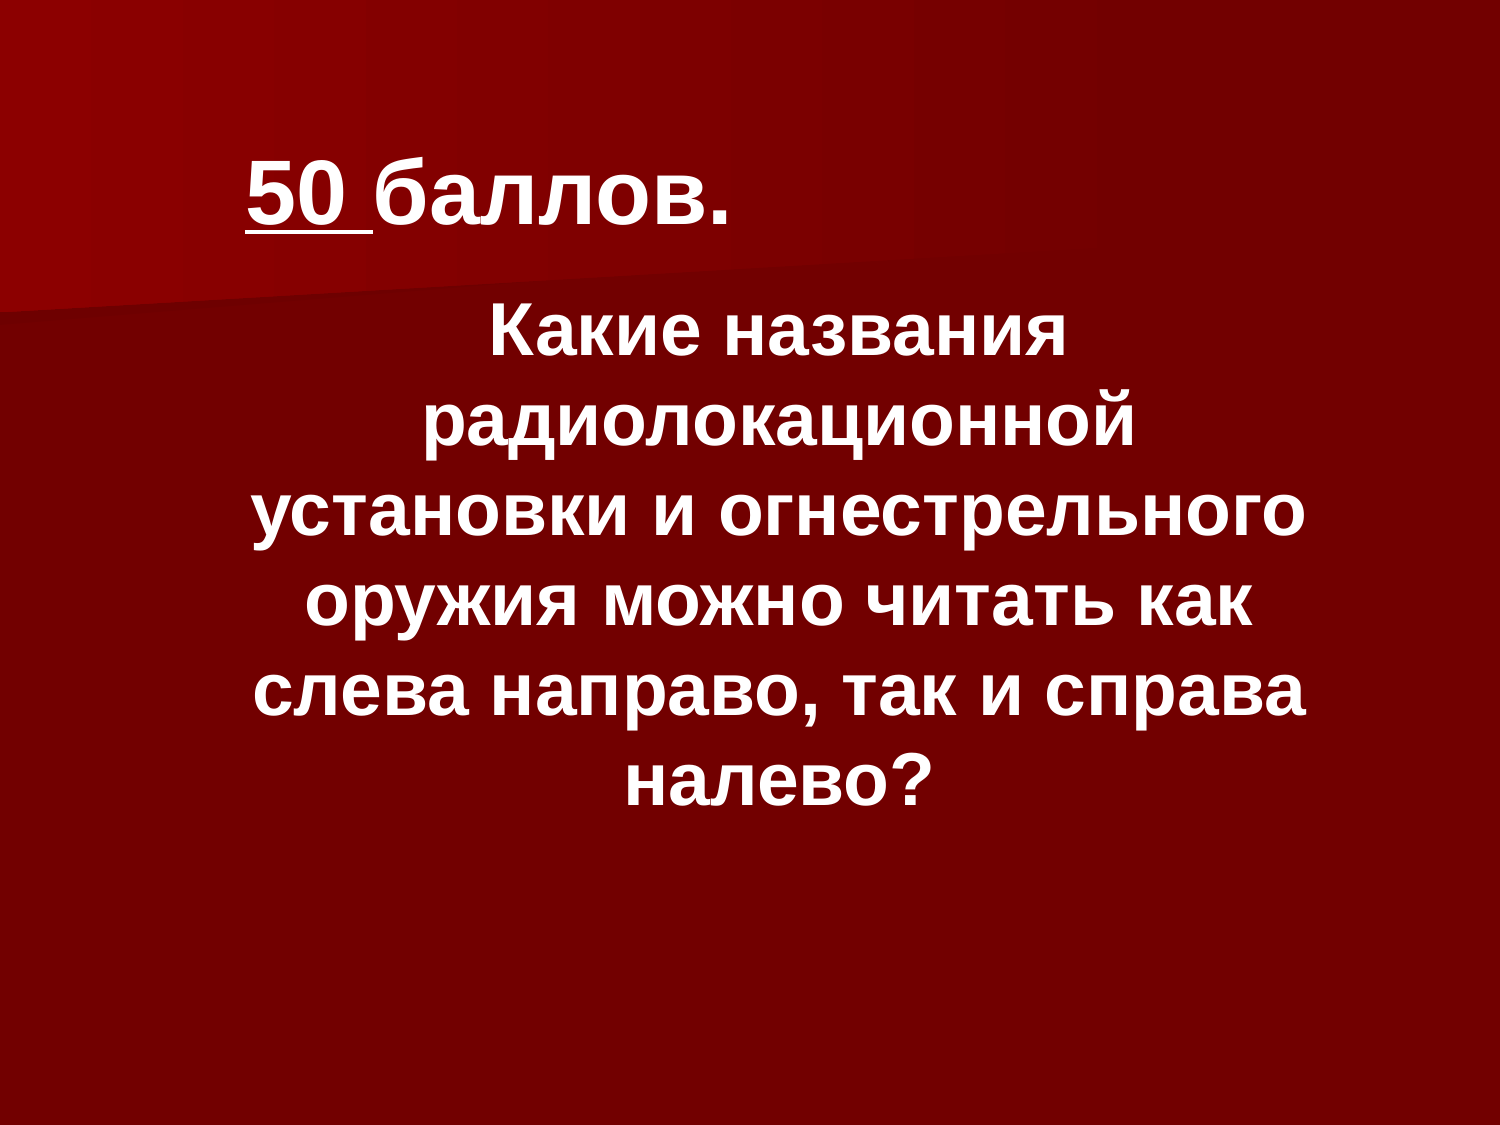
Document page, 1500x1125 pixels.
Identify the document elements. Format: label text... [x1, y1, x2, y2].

text_box 50 баллов. Какие названия радиолокационной установки и огнестрельного оружия можно читать как слева направо, так и справа налево? [230, 125, 1329, 918]
